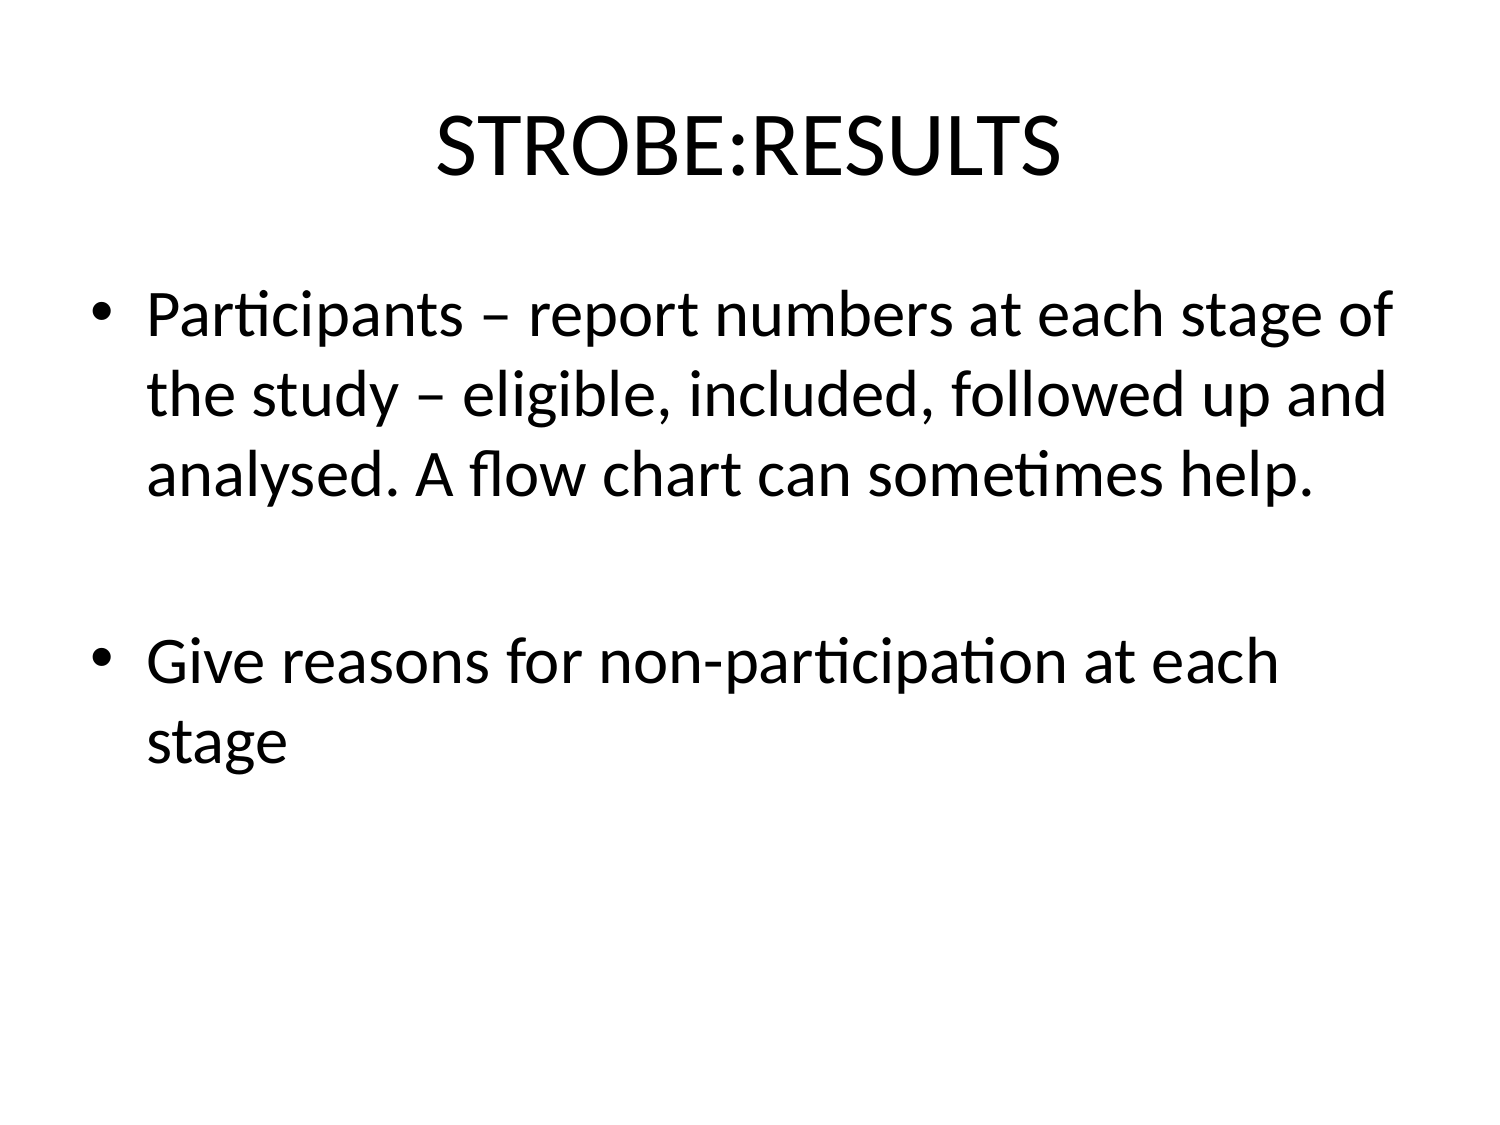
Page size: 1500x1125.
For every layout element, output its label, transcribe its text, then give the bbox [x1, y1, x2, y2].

title STROBE:RESULTS [75, 45, 1425, 233]
list Participants – report numbers at each stage of the study – eligible, included, followed up and analysed. A flow chart can sometimes help. Give reasons for non-participation at each stage [75, 262, 1425, 1005]
